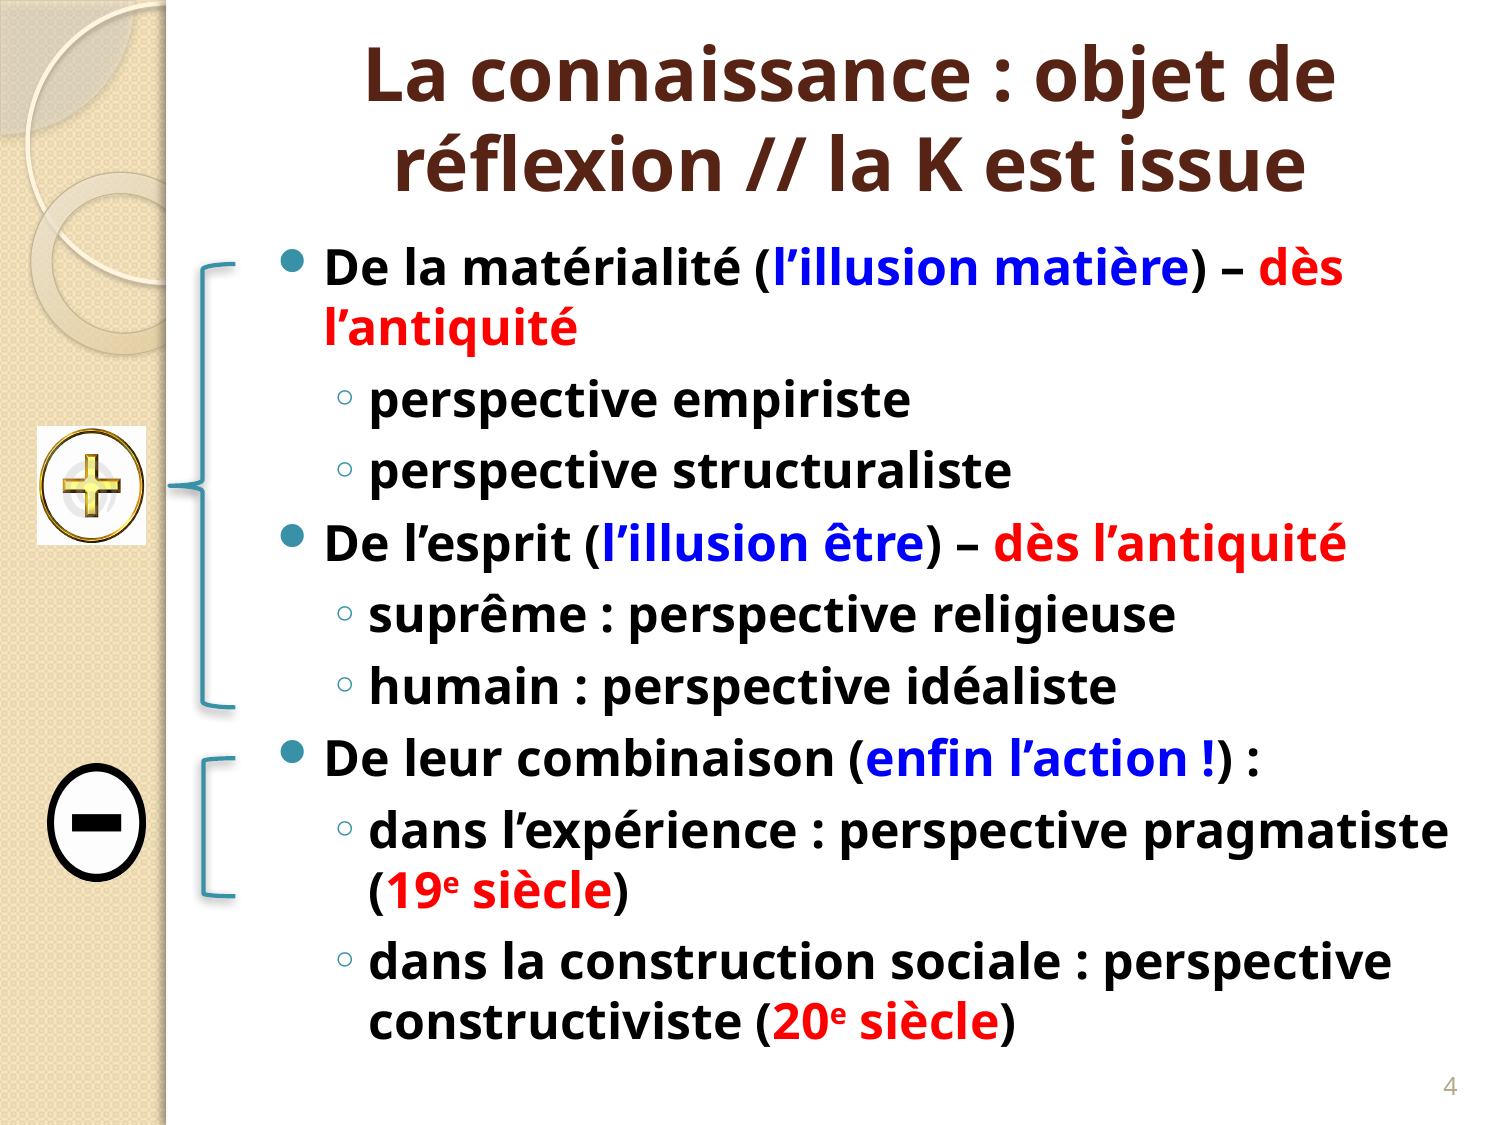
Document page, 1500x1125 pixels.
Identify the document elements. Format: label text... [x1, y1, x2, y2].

text_box [201, 756, 236, 899]
slide_number 4 [1413, 1034, 1488, 1113]
picture [46, 762, 146, 882]
picture [37, 426, 146, 546]
title La connaissance : objet de réflexion // la K est issue [235, 42, 1466, 190]
text_box [167, 261, 236, 710]
list De la matérialité (l’illusion matière) – dès l’antiquité perspective empiriste perspective structuraliste De l’esprit (l’illusion être) – dès l’antiquité suprême : perspective religieuse humain : perspective idéaliste De leur combinaison (enfin l’action !) : dans l’expérience : perspective pragmatiste (19e siècle) dans la construction sociale : perspective constructiviste (20e siècle) [248, 228, 1491, 1091]
